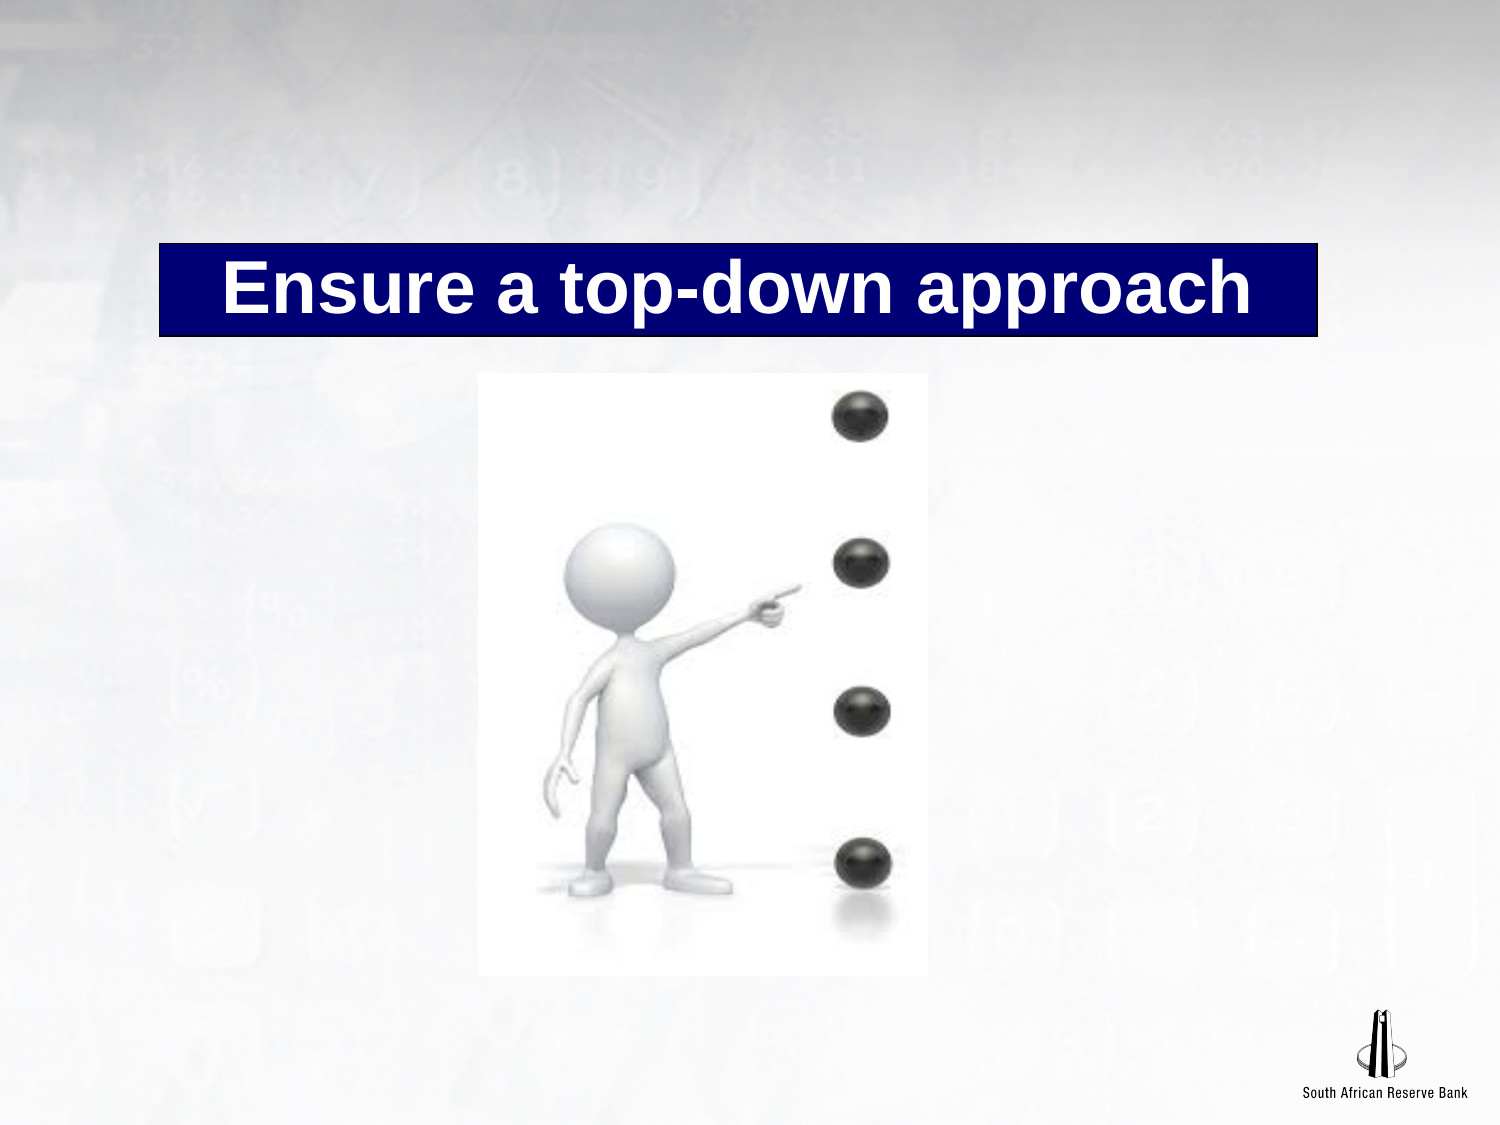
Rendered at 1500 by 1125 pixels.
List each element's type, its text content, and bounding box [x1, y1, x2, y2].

picture [0, 0, 1500, 1125]
title Ensure a top-down approach [159, 243, 1318, 337]
